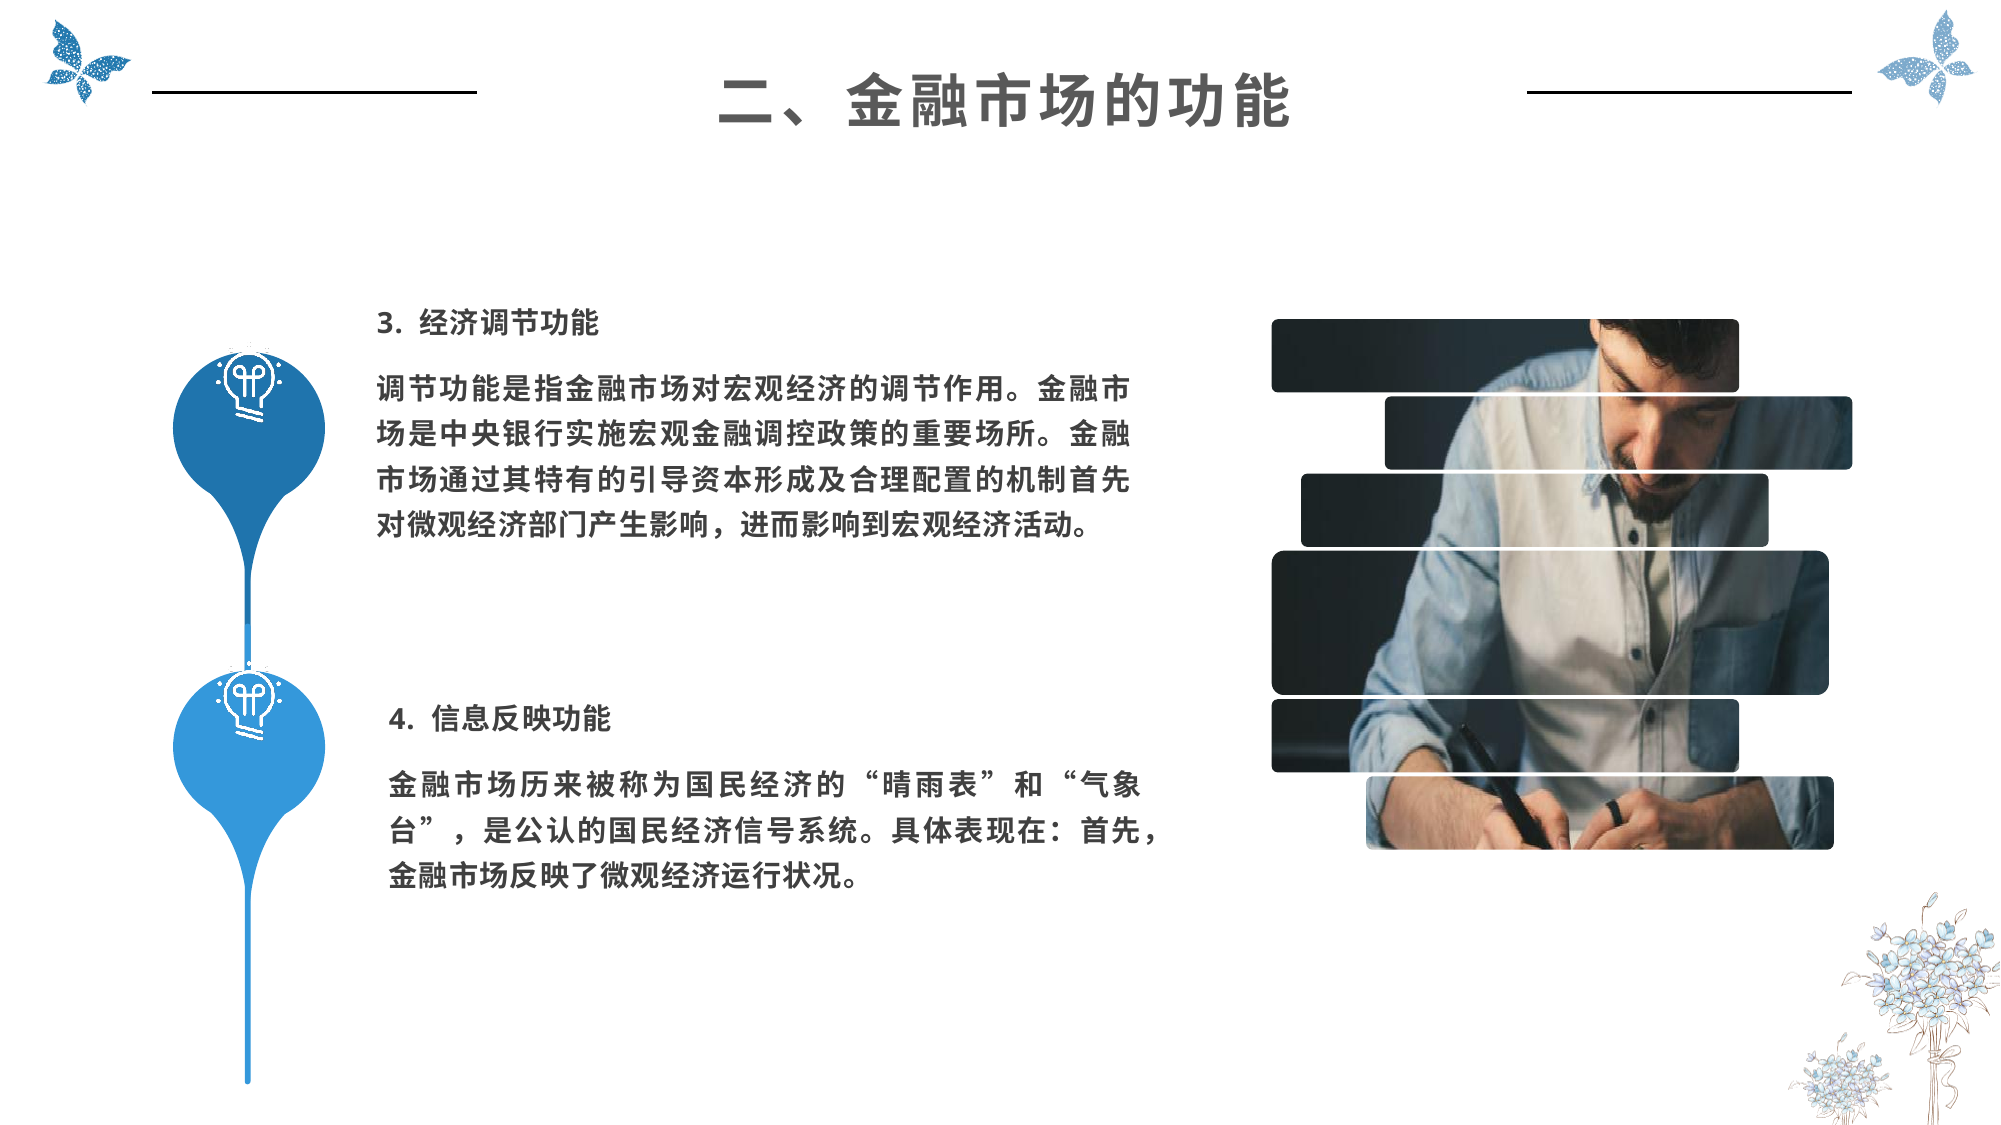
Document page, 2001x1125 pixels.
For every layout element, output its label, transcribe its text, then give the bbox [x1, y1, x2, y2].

picture [201, 654, 297, 749]
text_box [243, 564, 252, 625]
picture [1788, 892, 2000, 1125]
text_box 4. 信息反映功能 金融市场历来被称为国民经济的“晴雨表”和“气象台”，是公认的国民经济信号系统。具体表现在：首先，金融市场反映了微观经济运行状况。 [373, 689, 1159, 970]
text_box [243, 882, 252, 1086]
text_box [173, 670, 325, 827]
text_box [243, 622, 252, 654]
picture [201, 335, 297, 431]
text_box 3. 经济调节功能 调节功能是指金融市场对宏观经济的调节作用。金融市场是中央银行实施宏观金融调控政策的重要场所。金融市场通过其特有的引导资本形成及合理配置的机制首先对微观经济部门产生影响，进而影响到宏观经济活动。 [362, 293, 1147, 606]
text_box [172, 352, 325, 509]
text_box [1271, 319, 1853, 850]
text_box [151, 55, 1852, 142]
